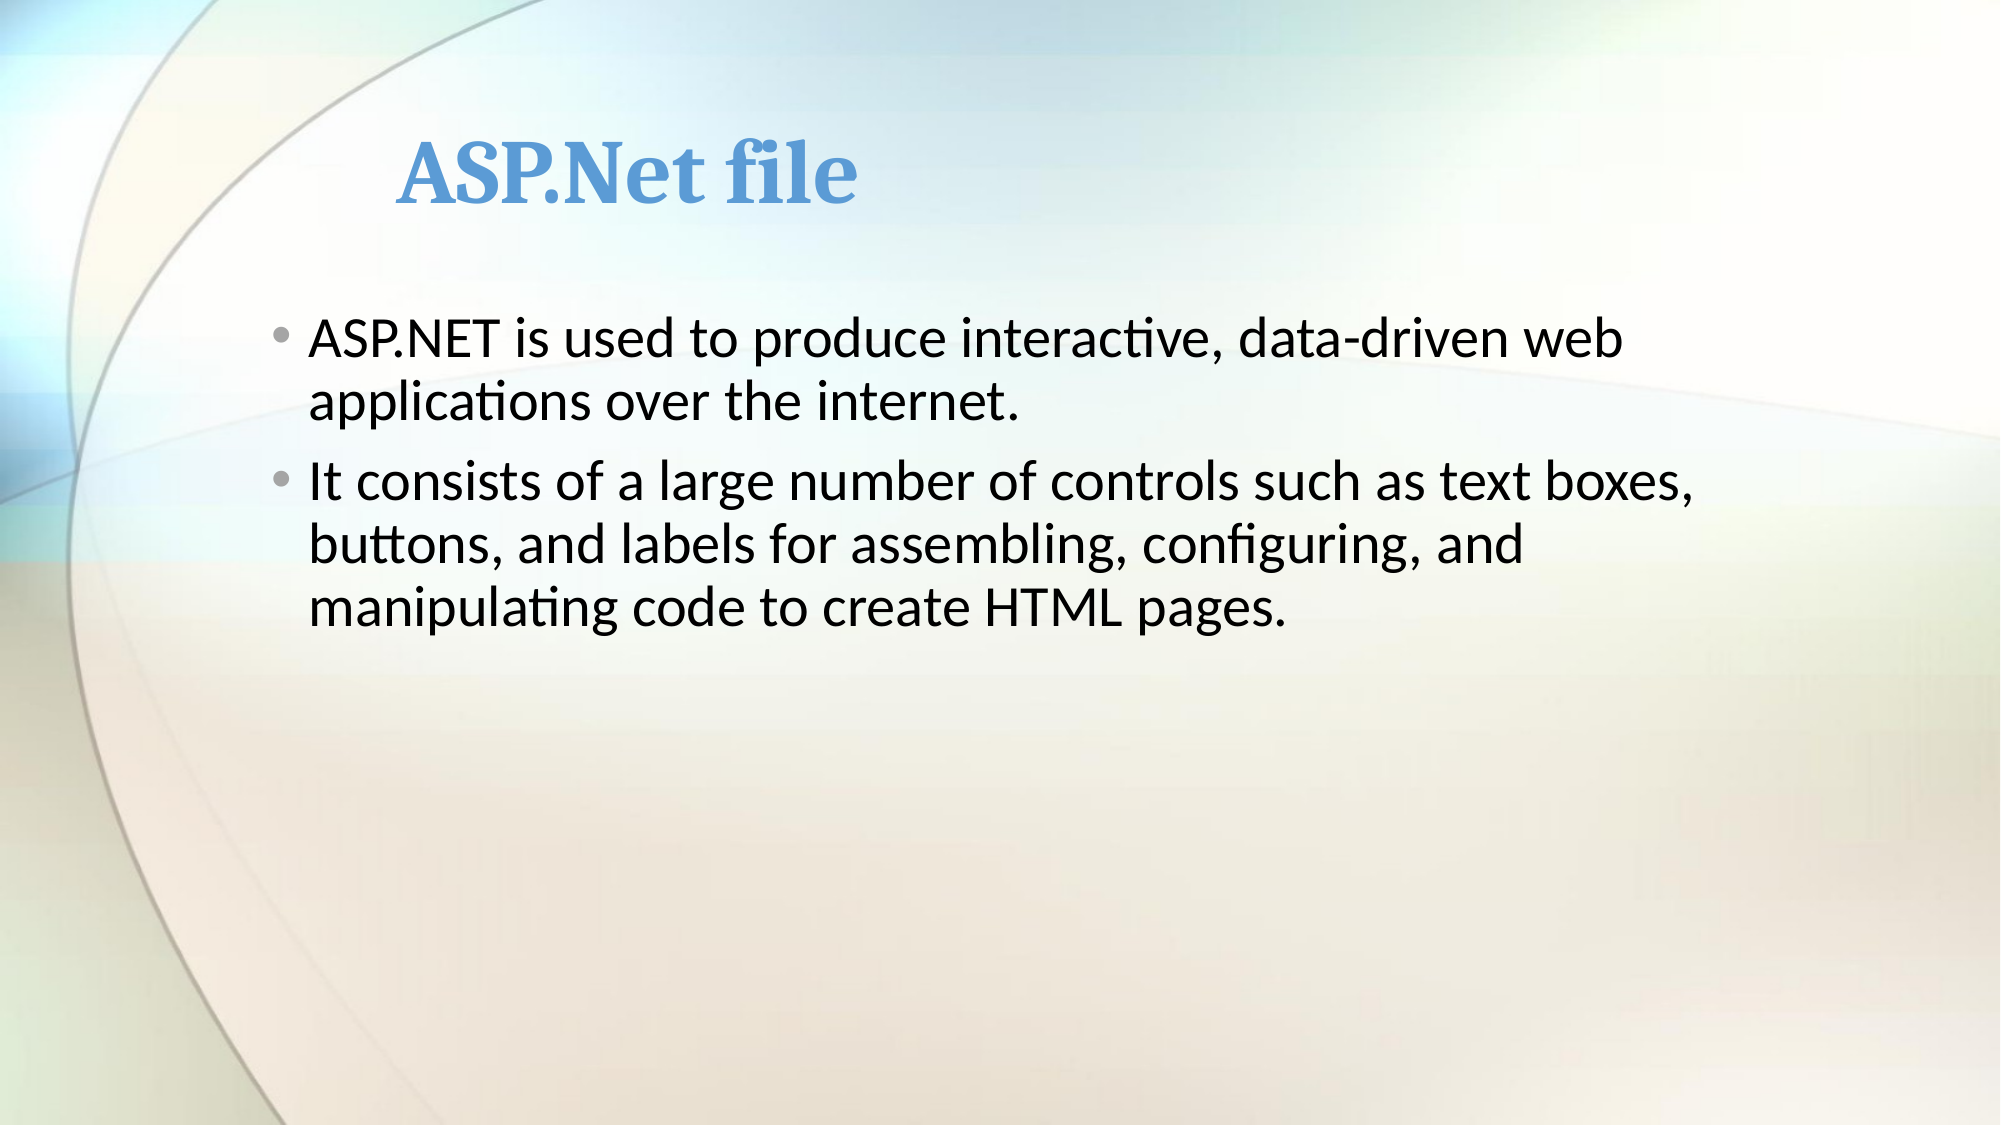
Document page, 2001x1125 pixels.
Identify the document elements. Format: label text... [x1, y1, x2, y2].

list ASP.NET is used to produce interactive, data-driven web applications over the internet. It consists of a large number of controls such as text boxes, buttons, and labels for assembling, configuring, and manipulating code to create HTML pages. [256, 299, 1863, 1014]
title ASP.Net file [381, 57, 1863, 276]
picture [0, 0, 2001, 1125]
